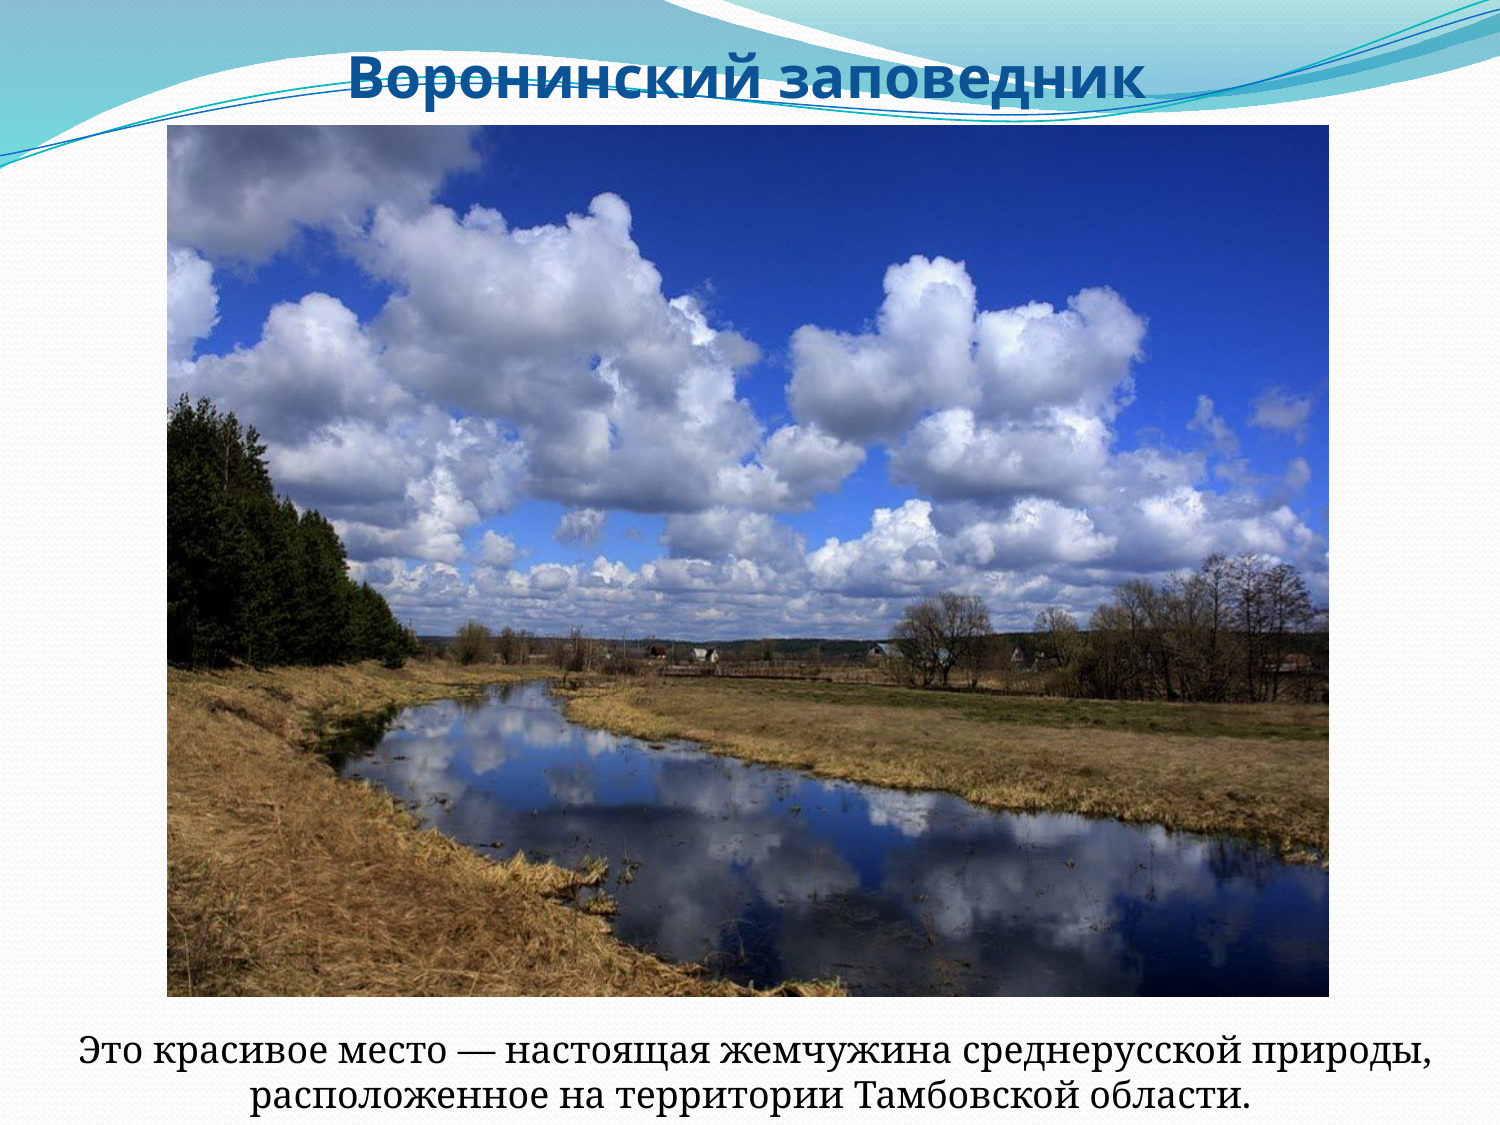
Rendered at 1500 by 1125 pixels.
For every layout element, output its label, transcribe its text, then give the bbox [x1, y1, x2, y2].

text_box Воронинский заповедник [331, 33, 1162, 118]
text_box Это красивое место — настоящая жемчужина среднерусской природы, расположенное на территории Тамбовской области. [29, 1018, 1483, 1124]
picture [166, 125, 1330, 997]
